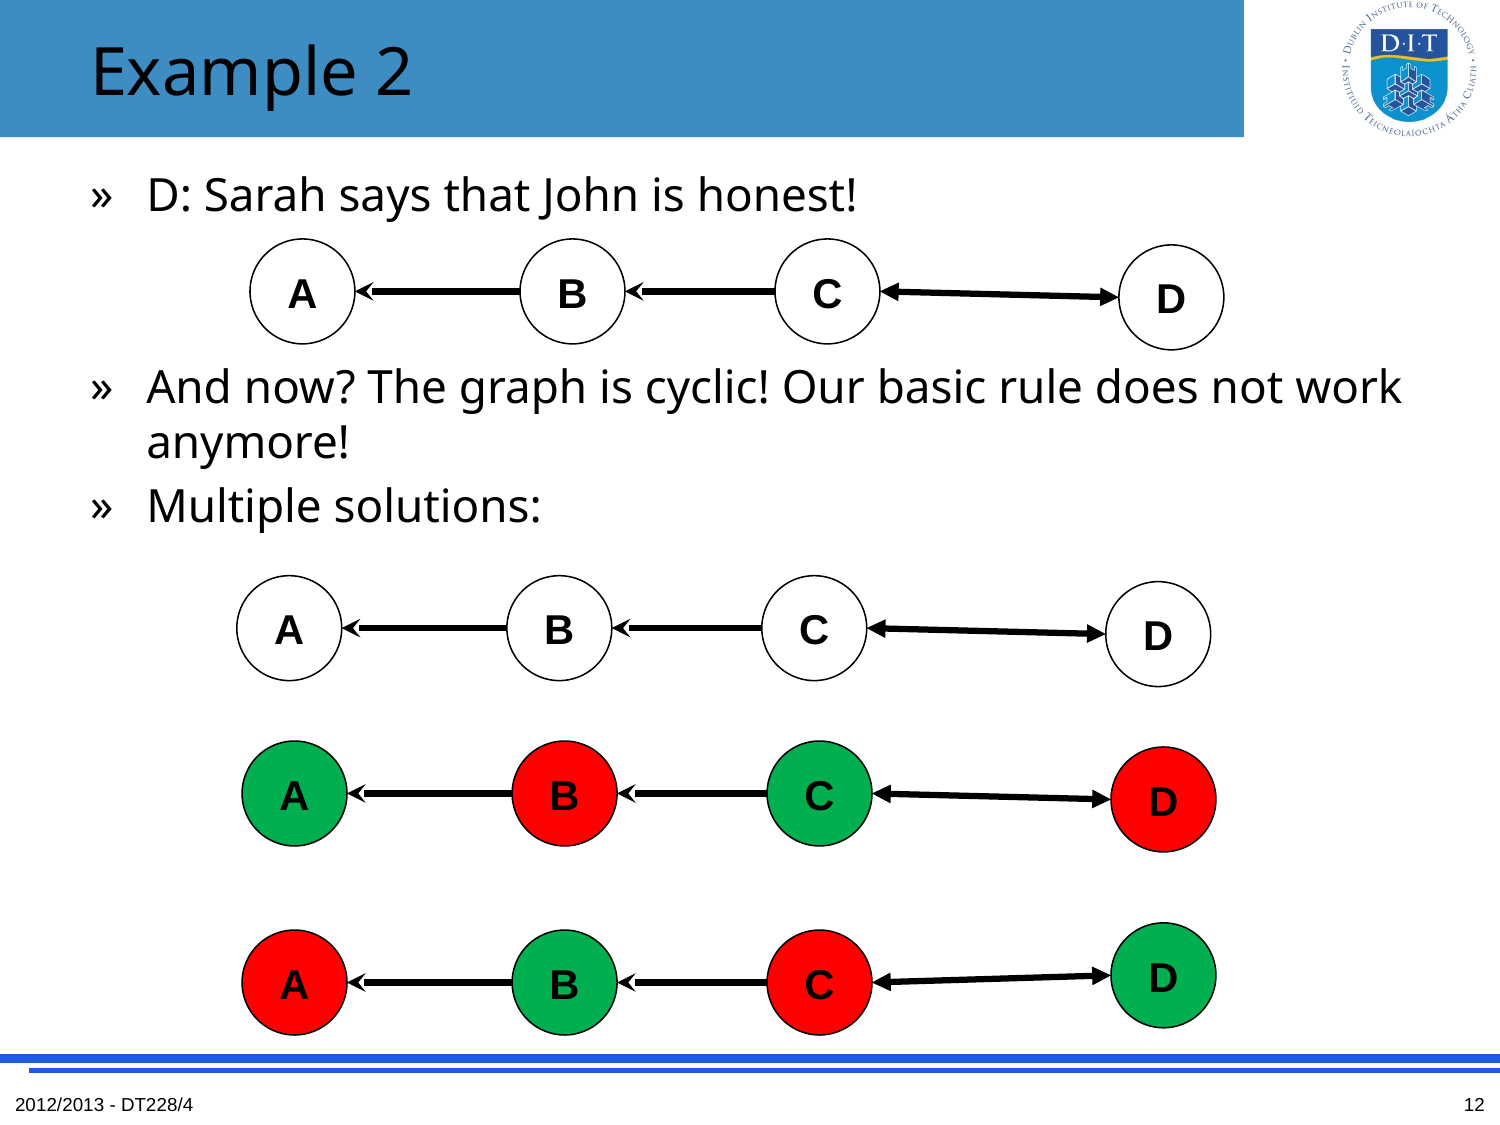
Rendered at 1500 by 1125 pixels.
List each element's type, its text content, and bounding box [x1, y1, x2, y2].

list D: Sarah says that John is honest! And now? The graph is cyclic! Our basic rule does not work anymore! Multiple solutions: [74, 157, 1426, 1024]
title Example 2 [74, 0, 1105, 138]
slide_number 2012/2013 - DT228/4 [0, 1084, 351, 1125]
text_box D [1119, 244, 1224, 350]
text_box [879, 291, 1120, 298]
slide_number 12 [1149, 1084, 1500, 1125]
text_box C [775, 238, 880, 344]
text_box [241, 740, 1217, 1036]
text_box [236, 575, 1211, 687]
picture [1340, 0, 1478, 138]
text_box A [249, 238, 355, 344]
text_box B [520, 238, 625, 344]
